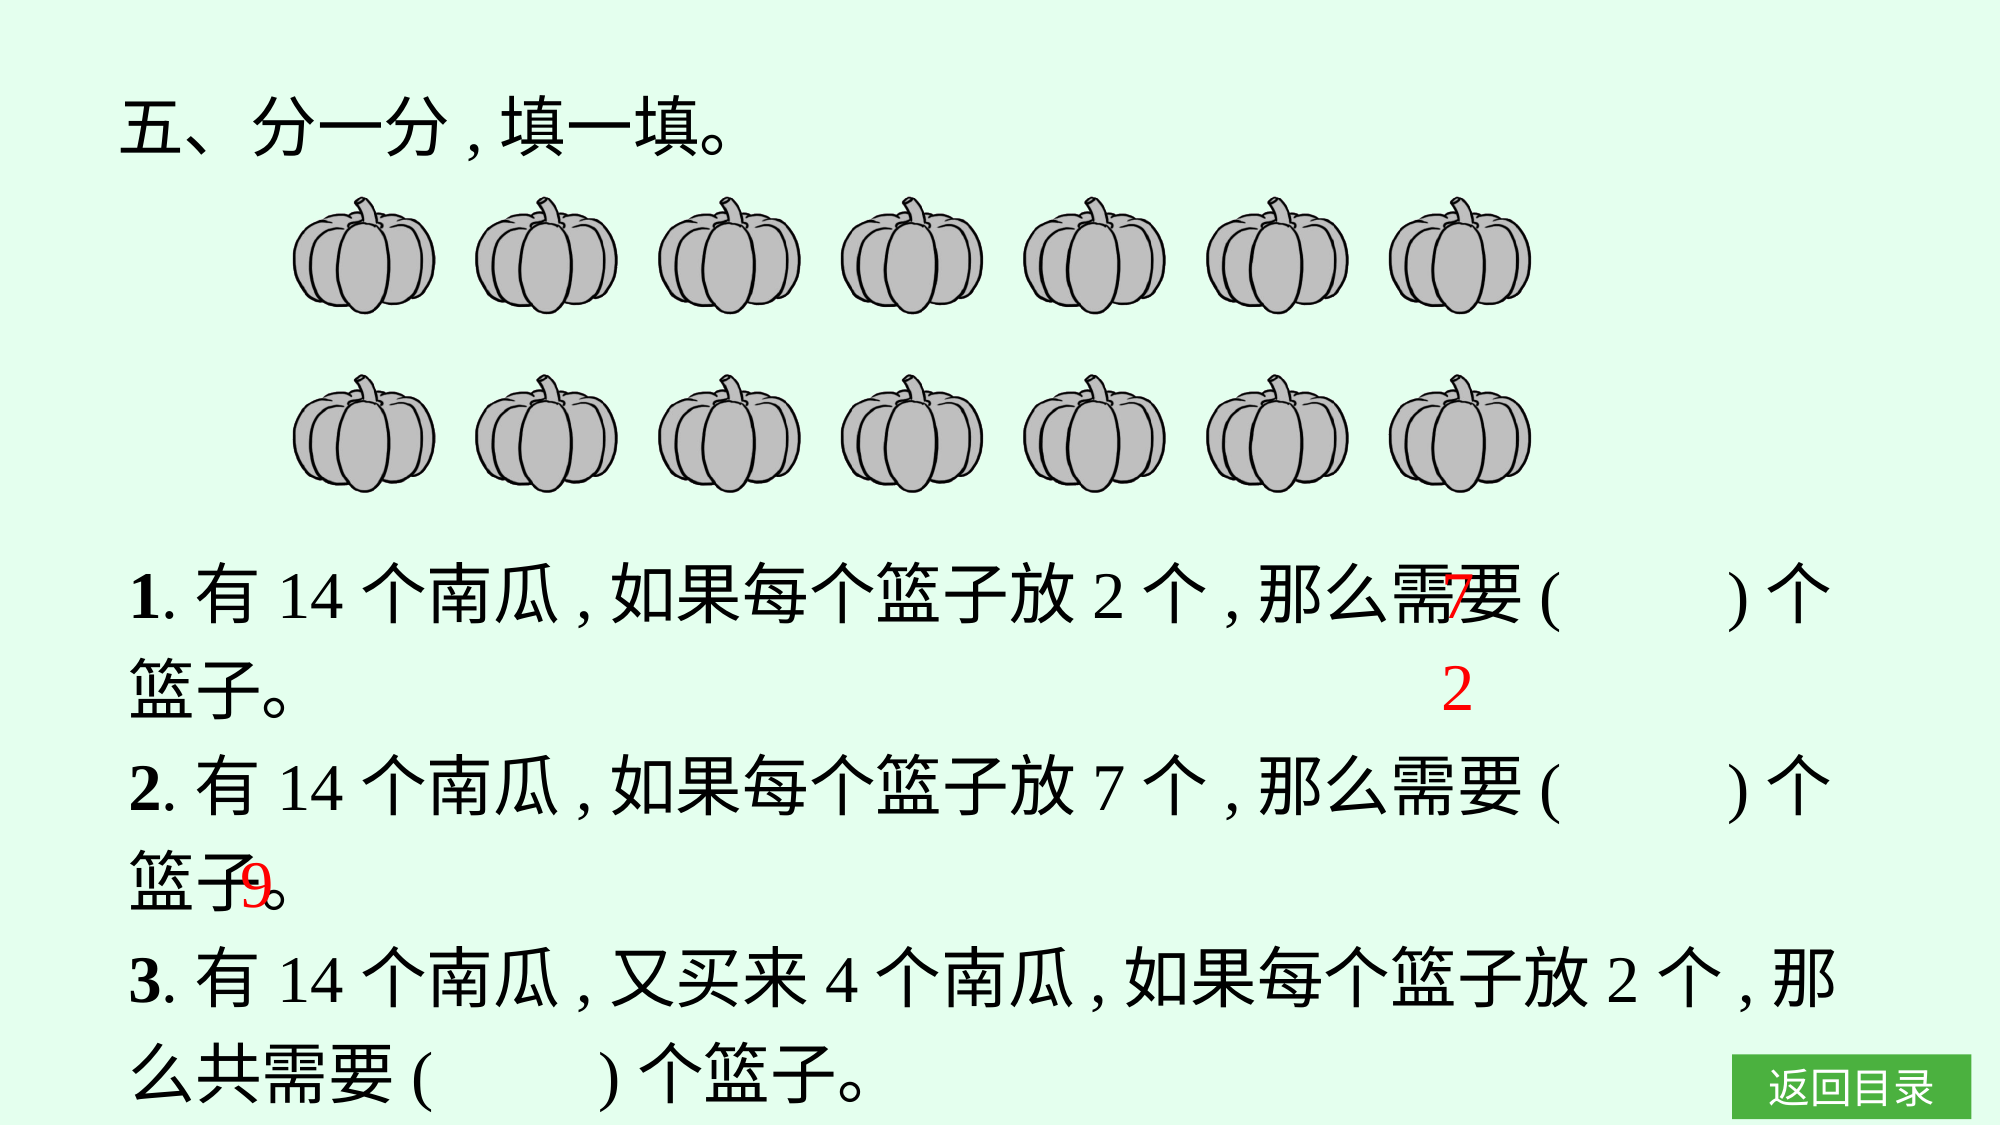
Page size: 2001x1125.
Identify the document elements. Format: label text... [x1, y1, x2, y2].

text_box 7 [1426, 528, 1490, 620]
text_box 1.有14个南瓜,如果每个篮子放2个,那么需要( )个篮子。 2.有14个南瓜,如果每个篮子放7个,那么需要( )个篮子。 3.有14个南瓜,又买来4个南瓜,如果每个篮子放2个,那么共需要( )个篮子。 [113, 528, 1887, 1120]
text_box 2 [1426, 620, 1490, 732]
picture [277, 173, 1543, 505]
text_box 五、分一分,填一填。 [102, 61, 797, 172]
text_box 9 [225, 817, 289, 928]
